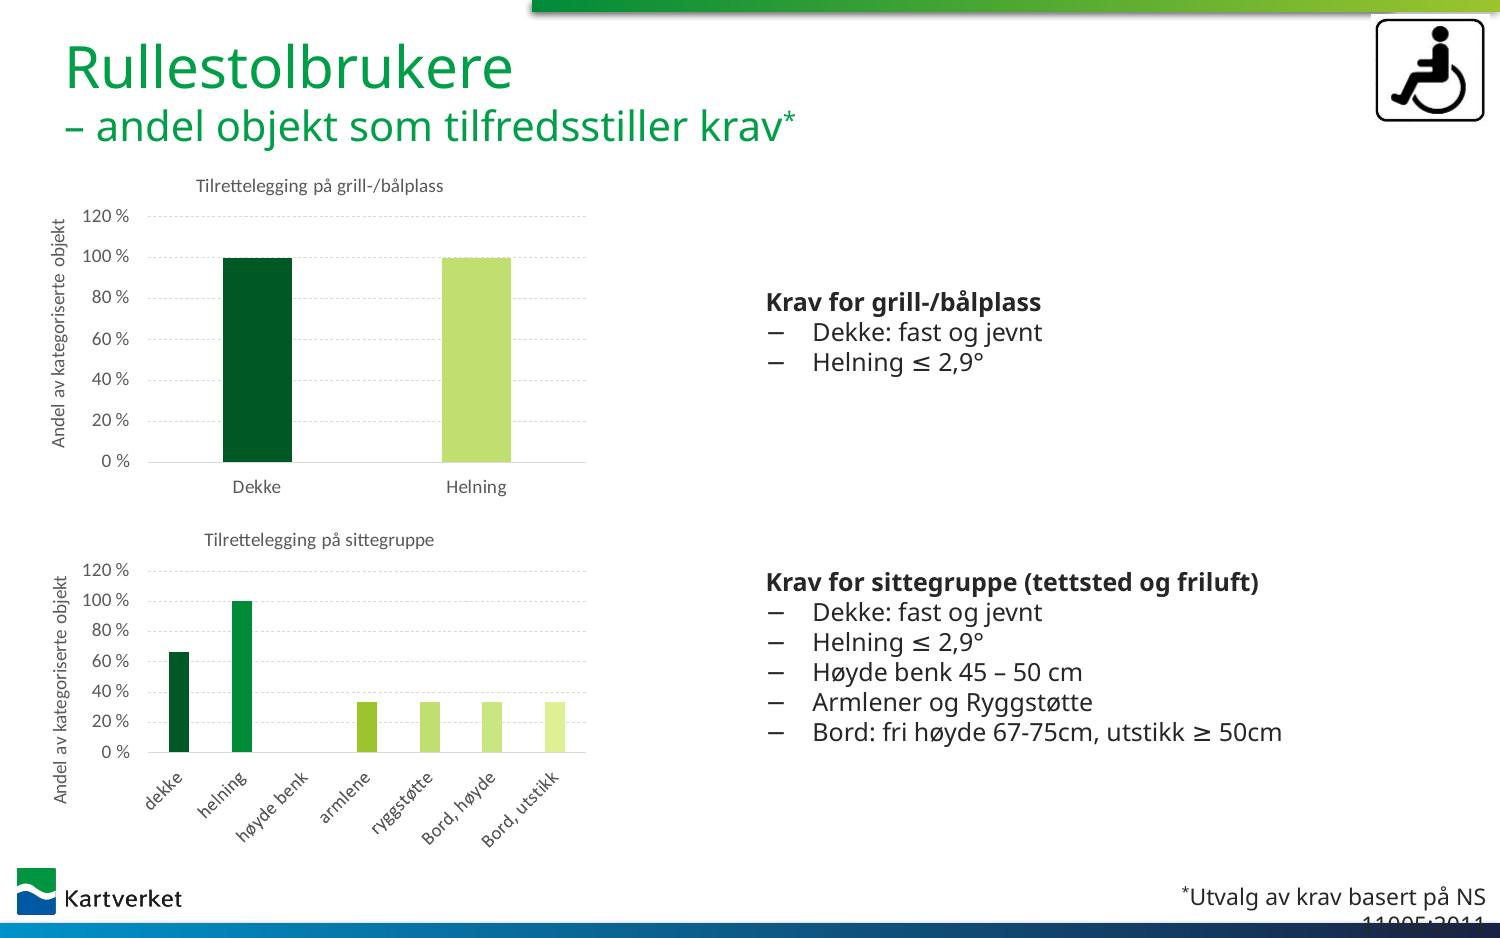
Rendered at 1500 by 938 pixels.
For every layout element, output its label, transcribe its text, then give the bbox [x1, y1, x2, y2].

picture [41, 166, 597, 505]
picture [1371, 13, 1491, 127]
picture [41, 520, 597, 859]
text_box Krav for sittegruppe (tettsted og friluft) Dekke: fast og jevnt Helning ≤ 2,9° Høyde benk 45 – 50 cm Armlener og Ryggstøtte Bord: fri høyde 67-75cm, utstikk ≥ 50cm [750, 559, 1500, 754]
text_box Rullestolbrukere – andel objekt som tilfredsstiller krav* [49, 14, 1431, 158]
text_box *Utvalg av krav basert på NS 11005:2011 [1068, 873, 1500, 938]
text_box Krav for grill-/bålplass Dekke: fast og jevnt Helning ≤ 2,9° [750, 279, 1452, 384]
